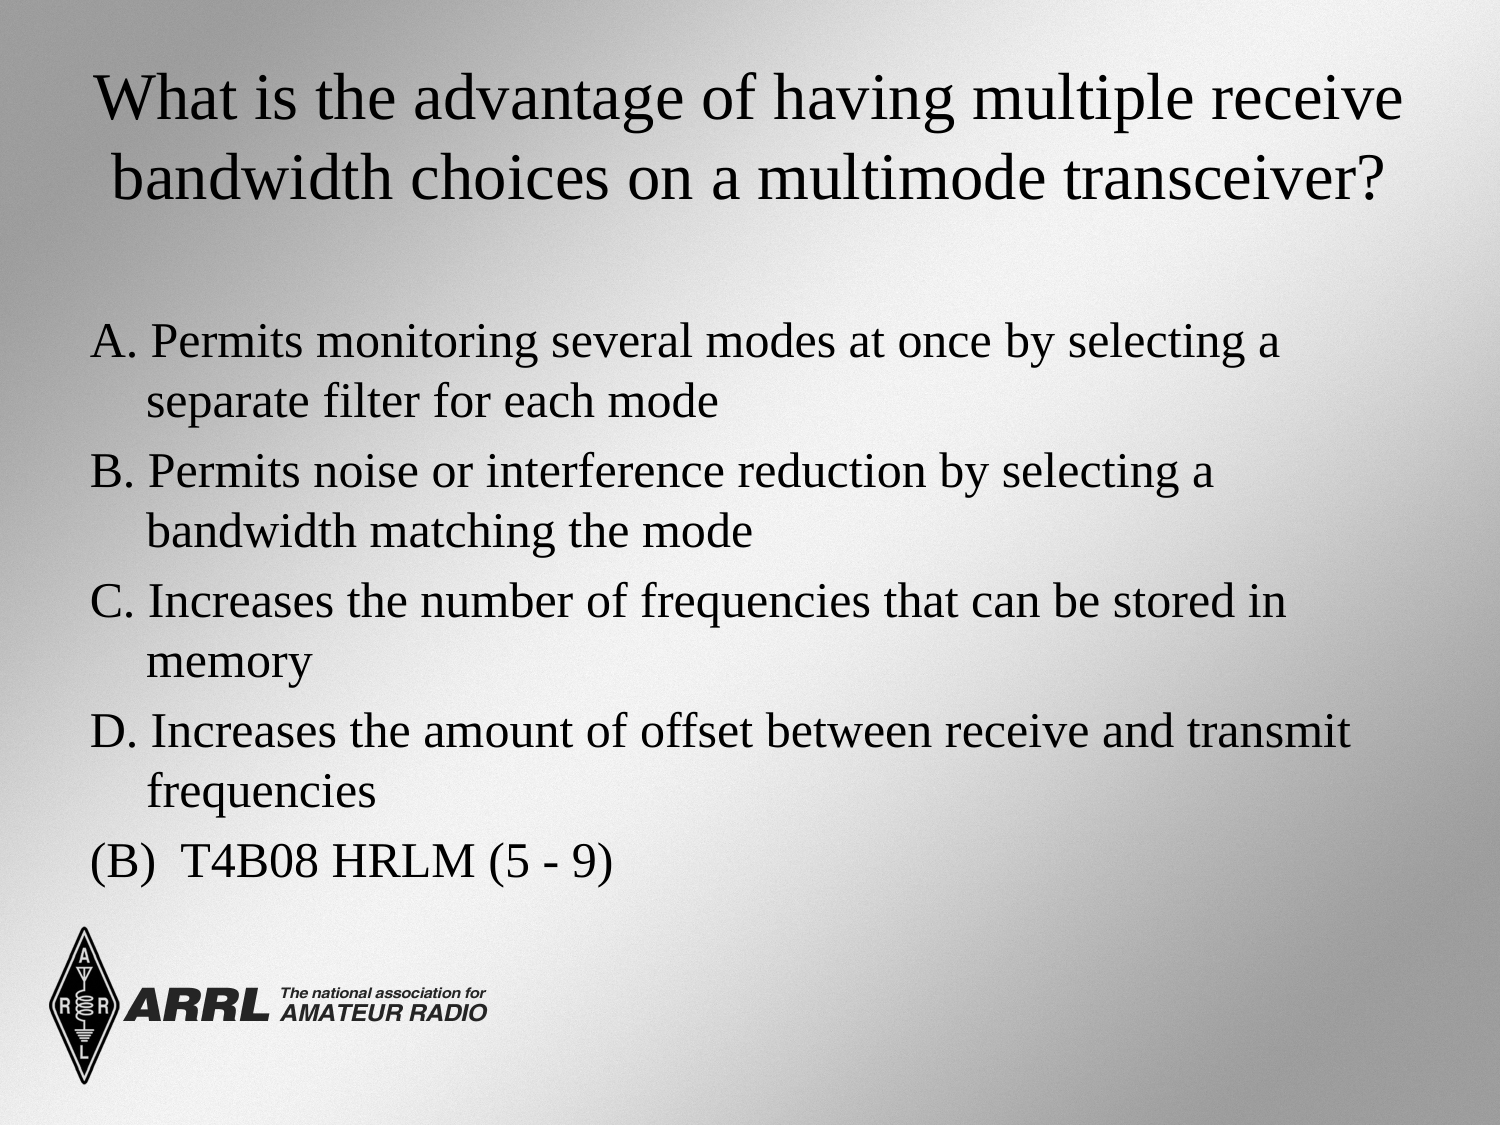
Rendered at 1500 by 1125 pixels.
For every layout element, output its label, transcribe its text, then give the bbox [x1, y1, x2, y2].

list A. Permits monitoring several modes at once by selecting a separate filter for each mode B. Permits noise or interference reduction by selecting a bandwidth matching the mode C. Increases the number of frequencies that can be stored in memory D. Increases the amount of offset between receive and transmit frequencies (B) T4B08 HRLM (5 - 9) [75, 299, 1425, 1005]
picture [0, 0, 1500, 1125]
title What is the advantage of having multiple receive bandwidth choices on a multimode transceiver? [75, 45, 1425, 233]
